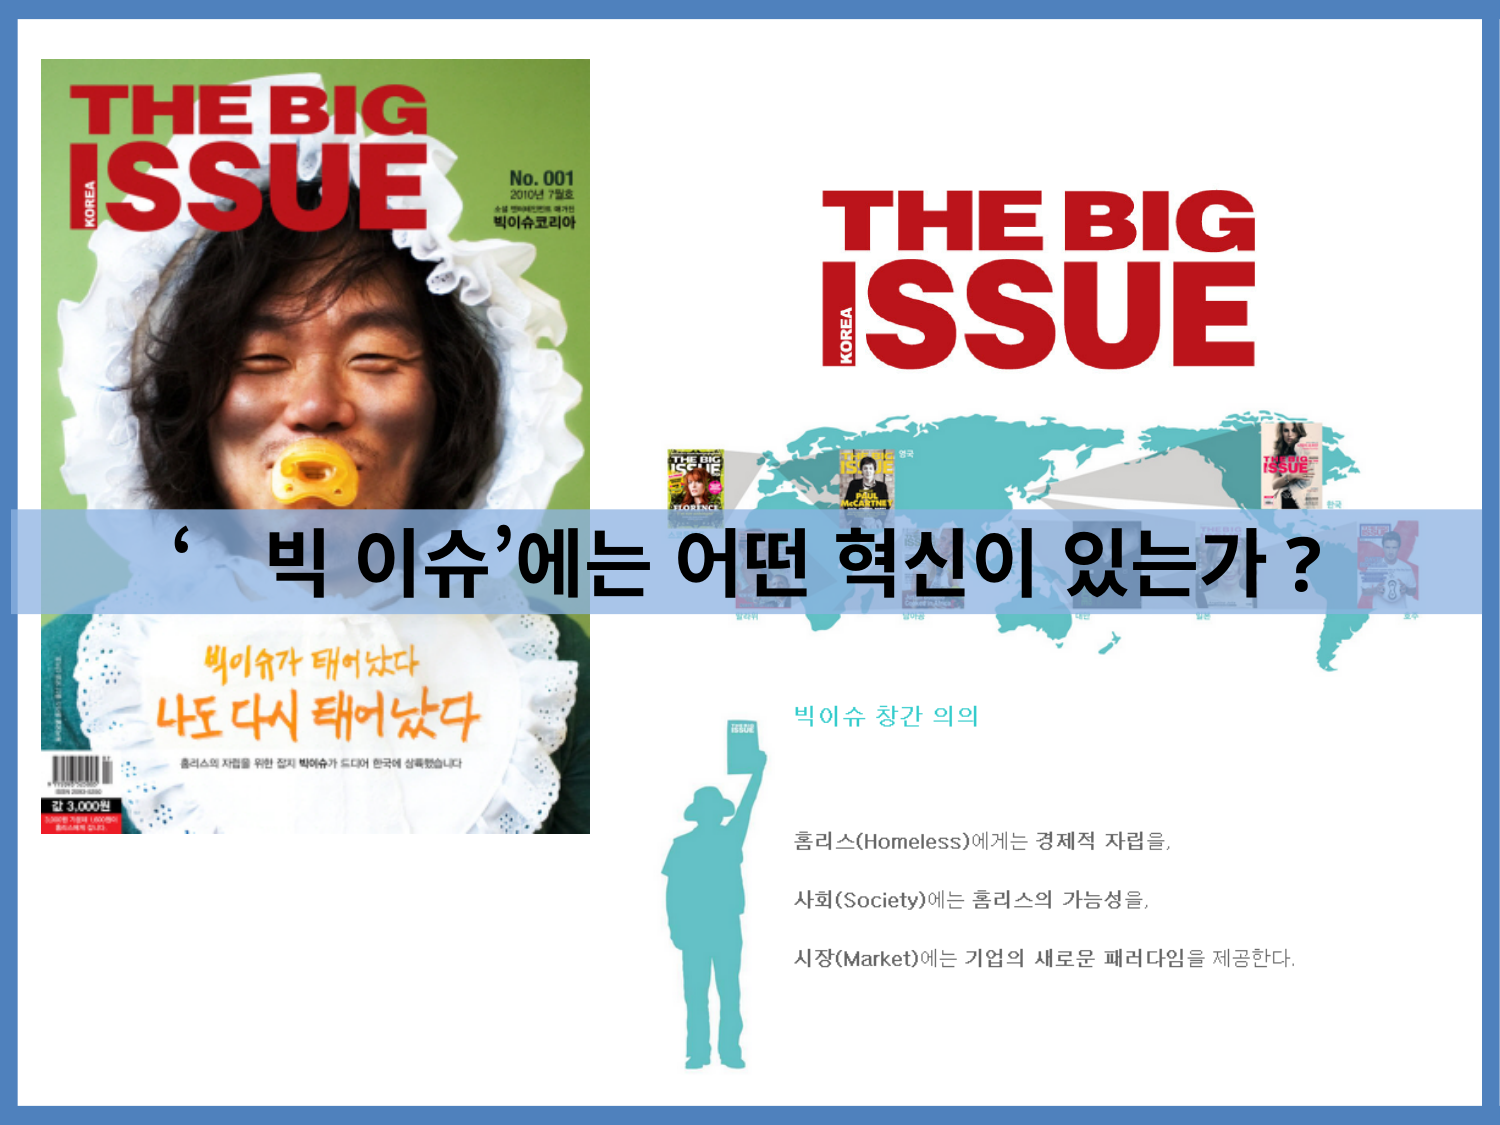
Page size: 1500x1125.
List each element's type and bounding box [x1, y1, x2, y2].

picture [808, 172, 1271, 380]
picture [636, 392, 1460, 1076]
text_box [0, 0, 1500, 1125]
